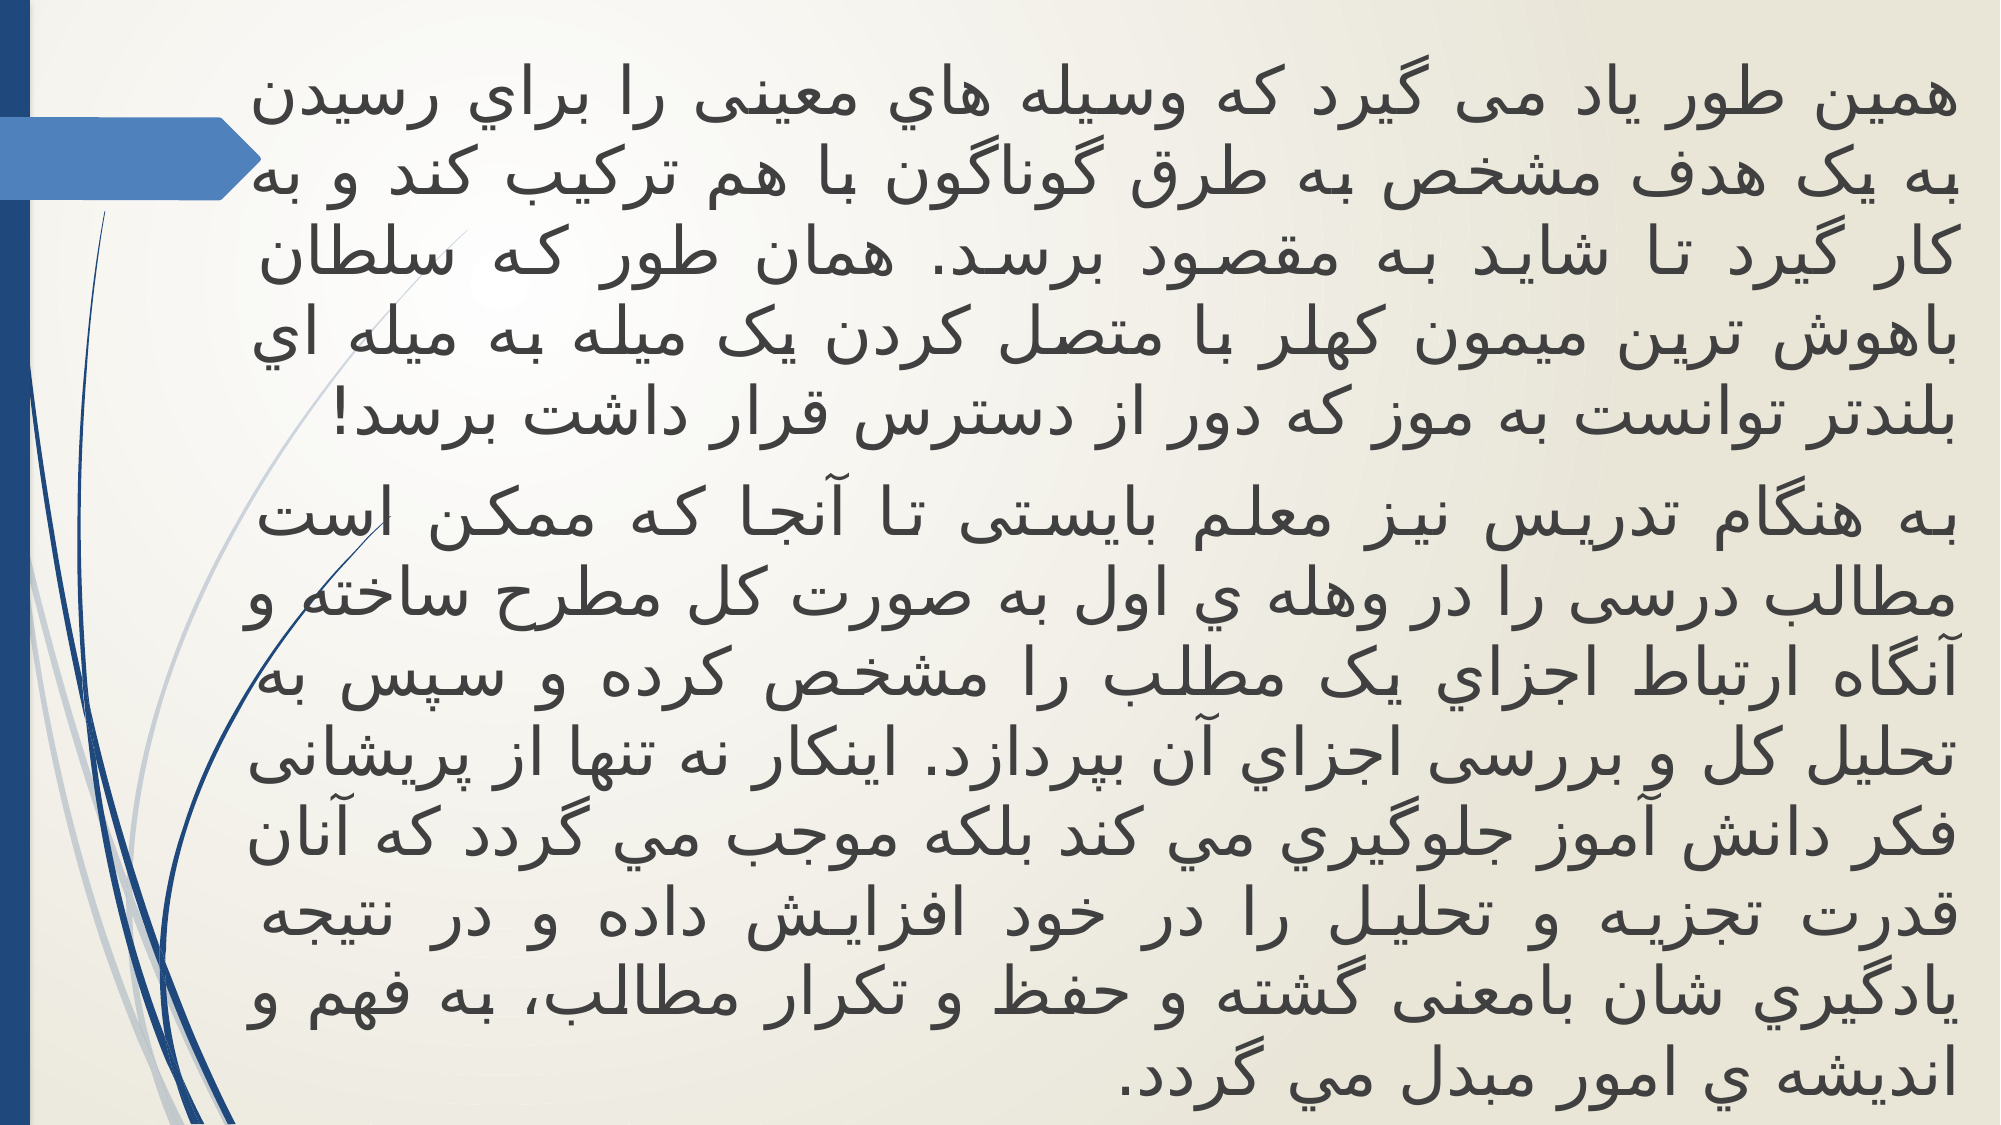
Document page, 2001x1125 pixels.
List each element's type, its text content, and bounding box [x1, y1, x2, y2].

list همين طور یاد می گيرد كه وسيله هاي معينی را براي رسيدن به یک هدف مشخص به طرق گوناگون با هم تركيب كند و به كار گيرد تا شاید به مقصود برسد. همان طور كه سلطان باهوش ترین ميمون كهلر با متصل كردن یک ميله به ميله اي بلندتر توانست به موز كه دور از دسترس قرار داشت برسد! به هنگام تدریس نيز معلم بایستی تا آنجا كه ممکن است مطالب درسی را در وهله ي اول به صورت كل مطرح ساخته و آنگاه ارتباط اجزاي یک مطلب را مشخص كرده و سپس به تحليل كل و بررسی اجزاي آن بپردازد. اینکار نه تنها از پریشانی فکر دانش آموز جلوگيري مي کند بلکه موجب مي گردد كه آنان قدرت تجزیه و تحليل را در خود افزایش داده و در نتيجه یادگيري شان بامعنی گشته و حفظ و تکرار مطالب، به فهم و اندیشه ي امور مبدل مي گردد. [230, 40, 1977, 661]
